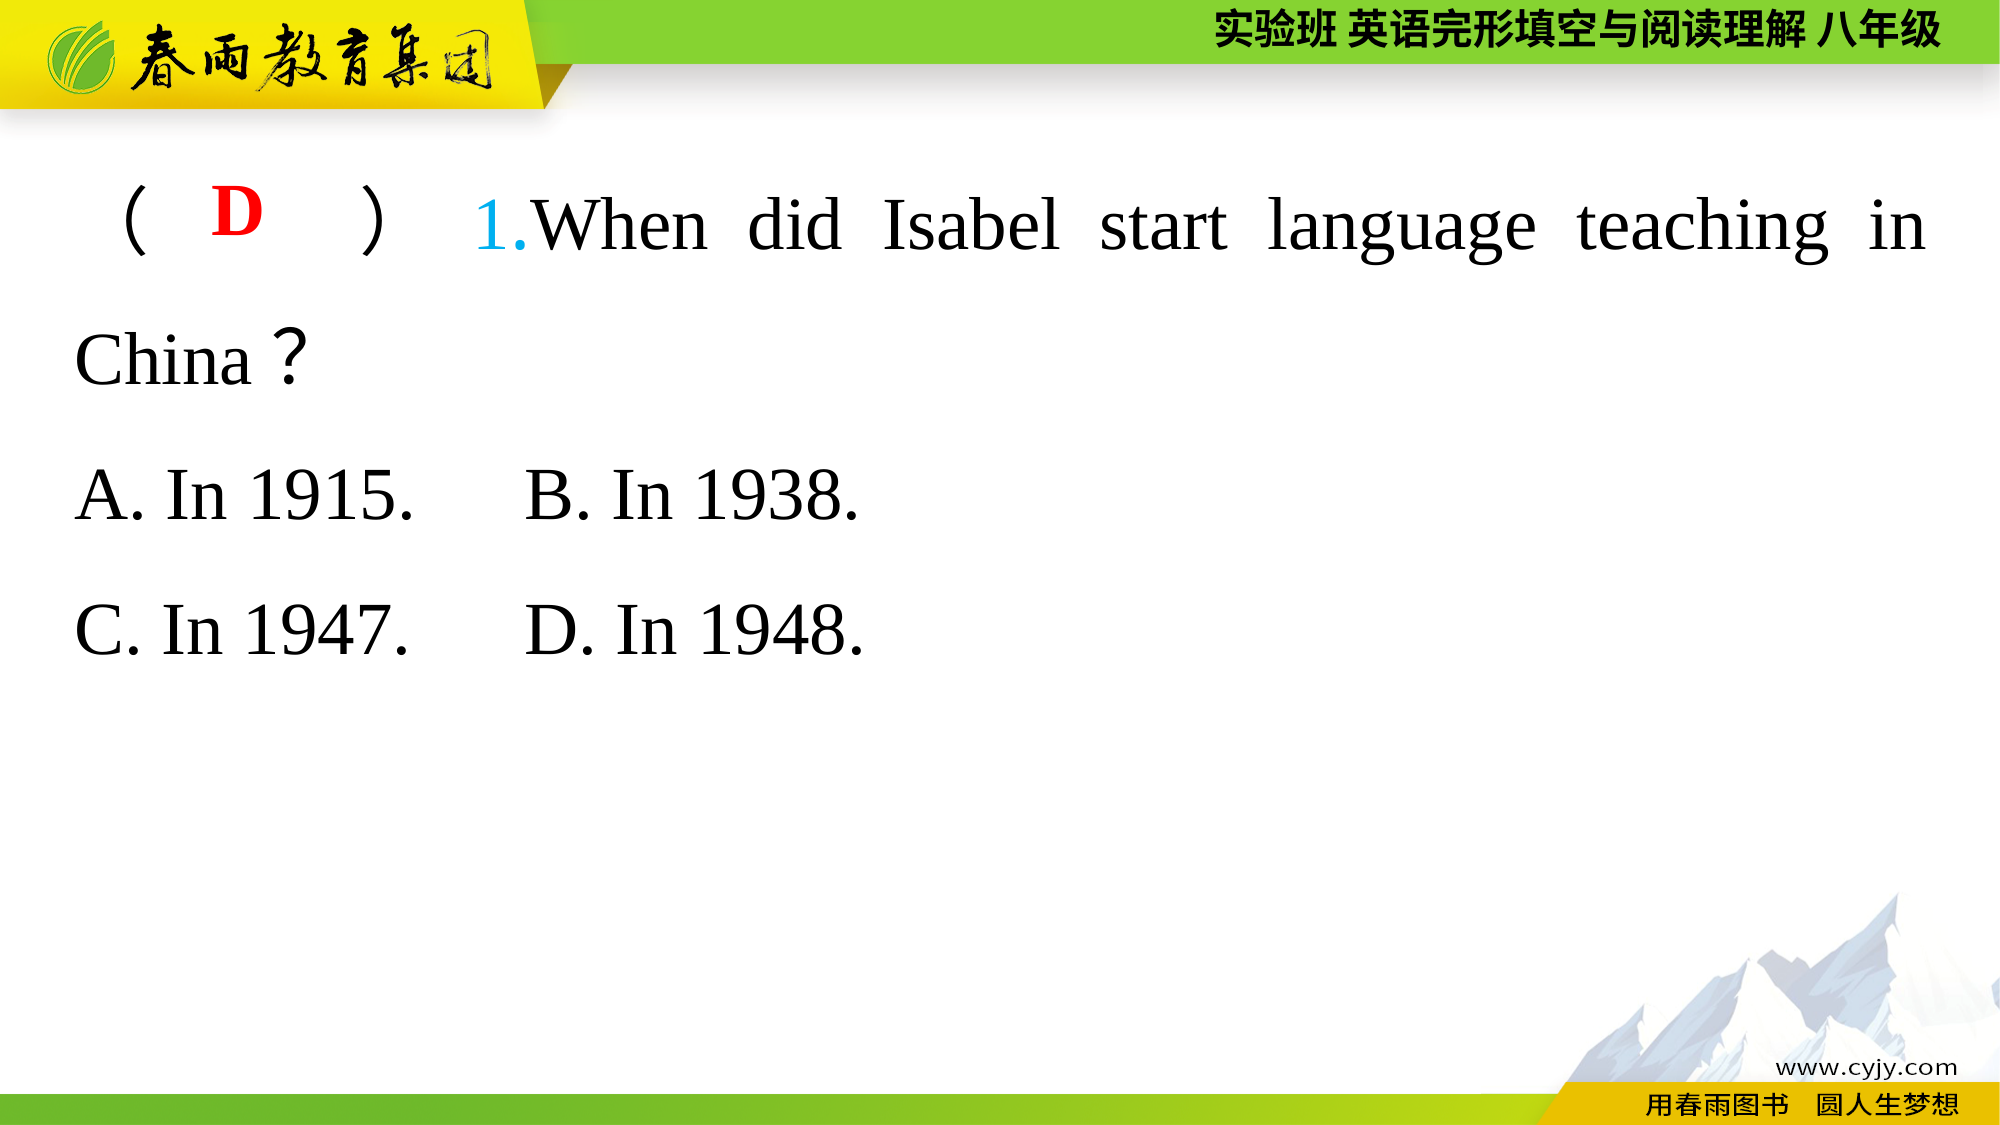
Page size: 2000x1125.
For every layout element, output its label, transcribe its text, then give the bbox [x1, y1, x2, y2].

text_box D [197, 152, 282, 258]
picture [0, 0, 2000, 1125]
list （ ）1.When did Isabel start language teaching in China？ A. In 1915. B. In 1938. C. In 1947. D. In 1948. [59, 122, 1944, 683]
